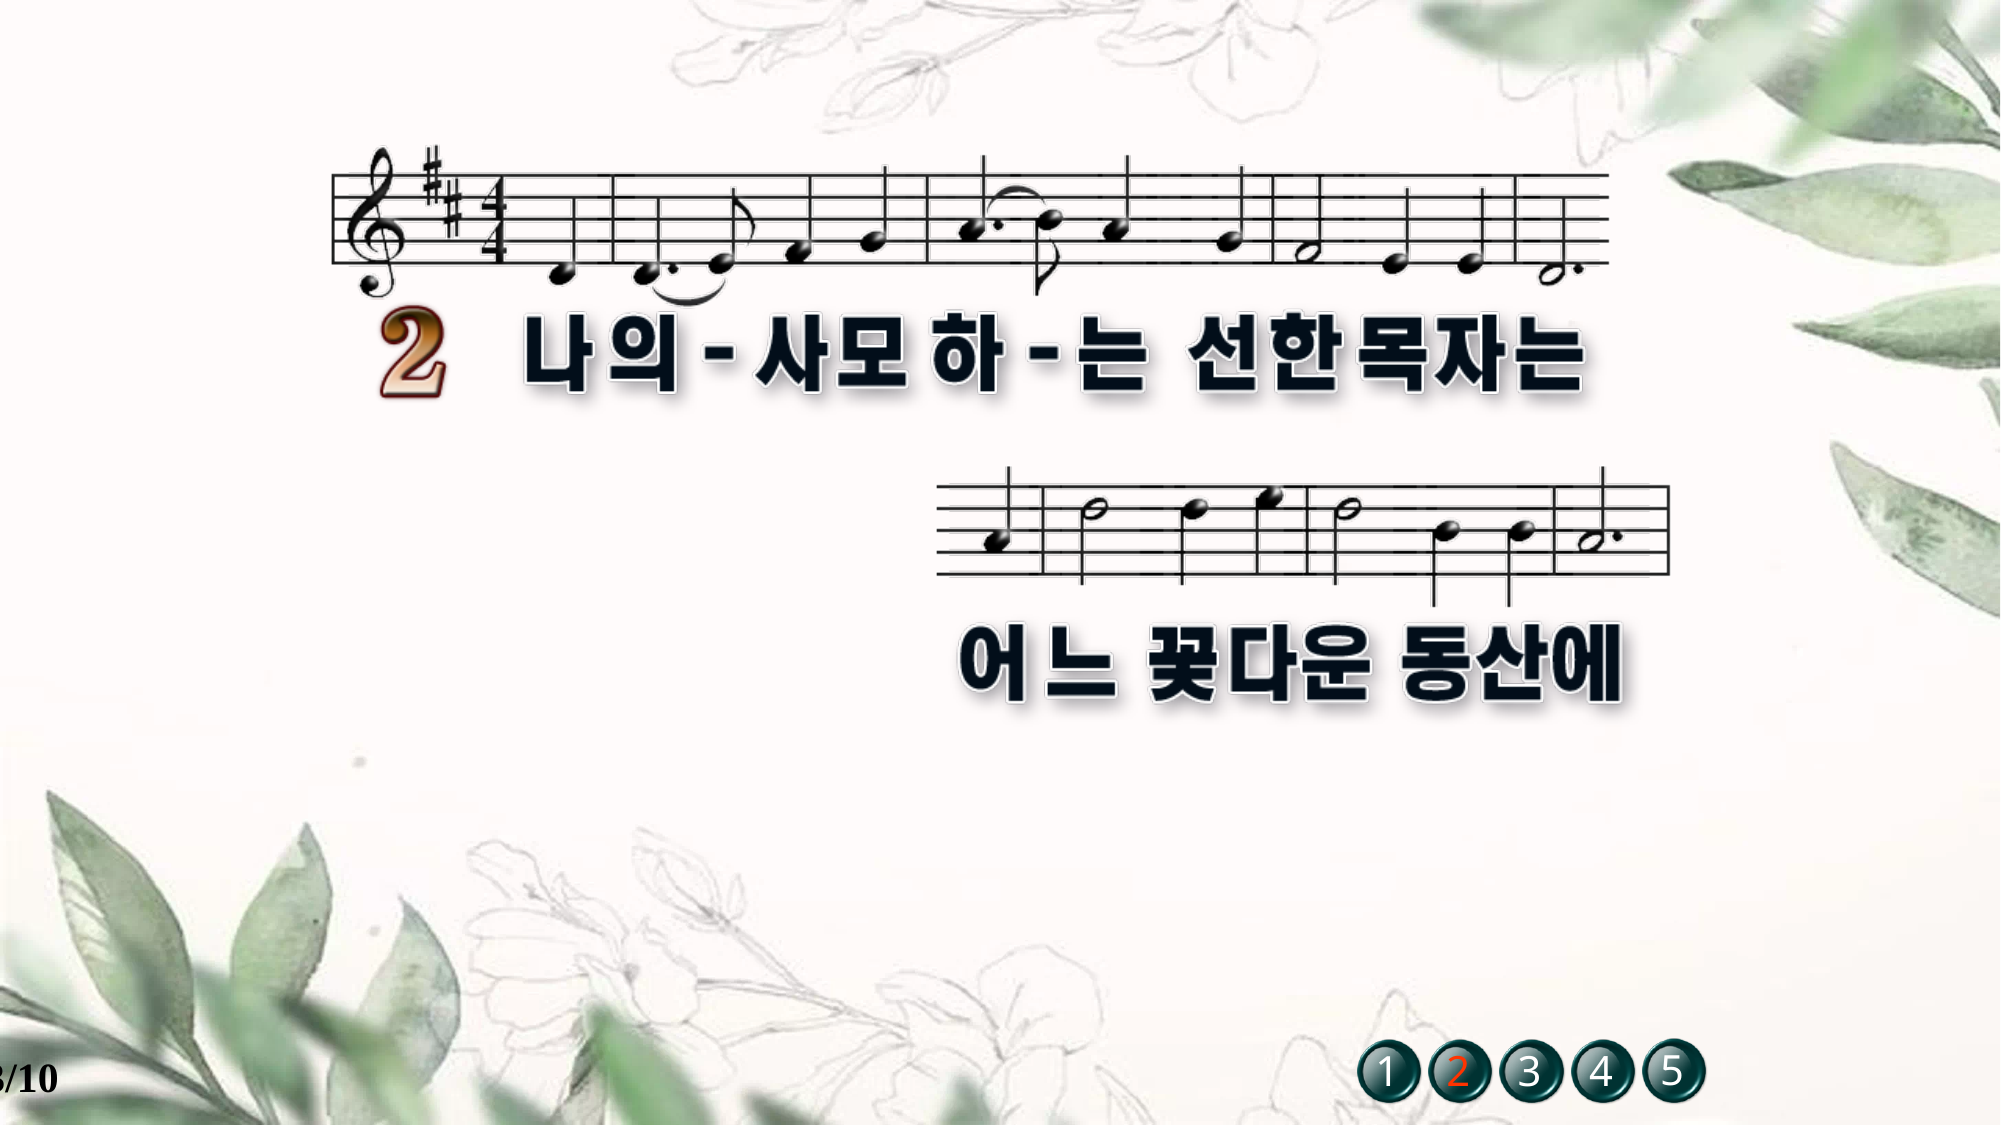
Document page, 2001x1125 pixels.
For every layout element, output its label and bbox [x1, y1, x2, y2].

text_box [1354, 1035, 1424, 1106]
text_box [1425, 1035, 1496, 1106]
text_box [1496, 1035, 1567, 1106]
text_box [1639, 1034, 1709, 1106]
text_box [1568, 1035, 1638, 1106]
picture [0, 0, 2001, 1125]
